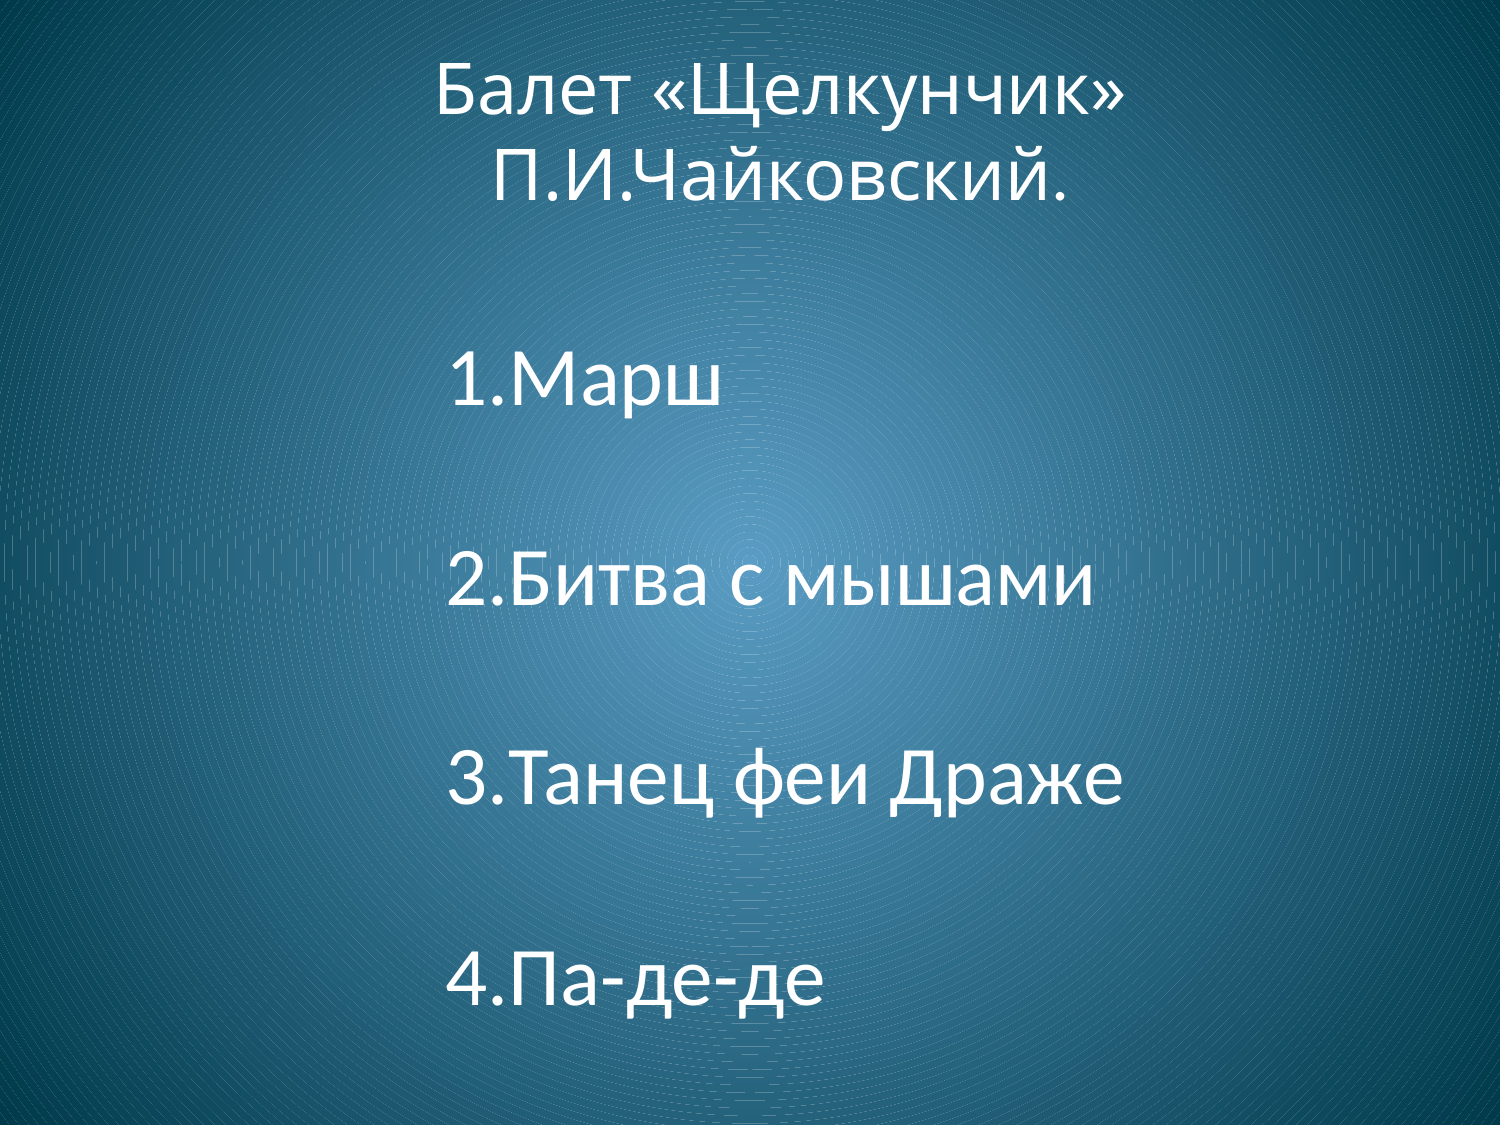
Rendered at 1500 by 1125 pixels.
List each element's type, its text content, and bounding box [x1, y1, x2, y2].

text_box 1.Марш 2.Битва с мышами 3.Танец феи Драже 4.Па-де-де [431, 314, 1199, 941]
text_box Балет «Щелкунчик» П.И.Чайковский. [105, 35, 1456, 223]
